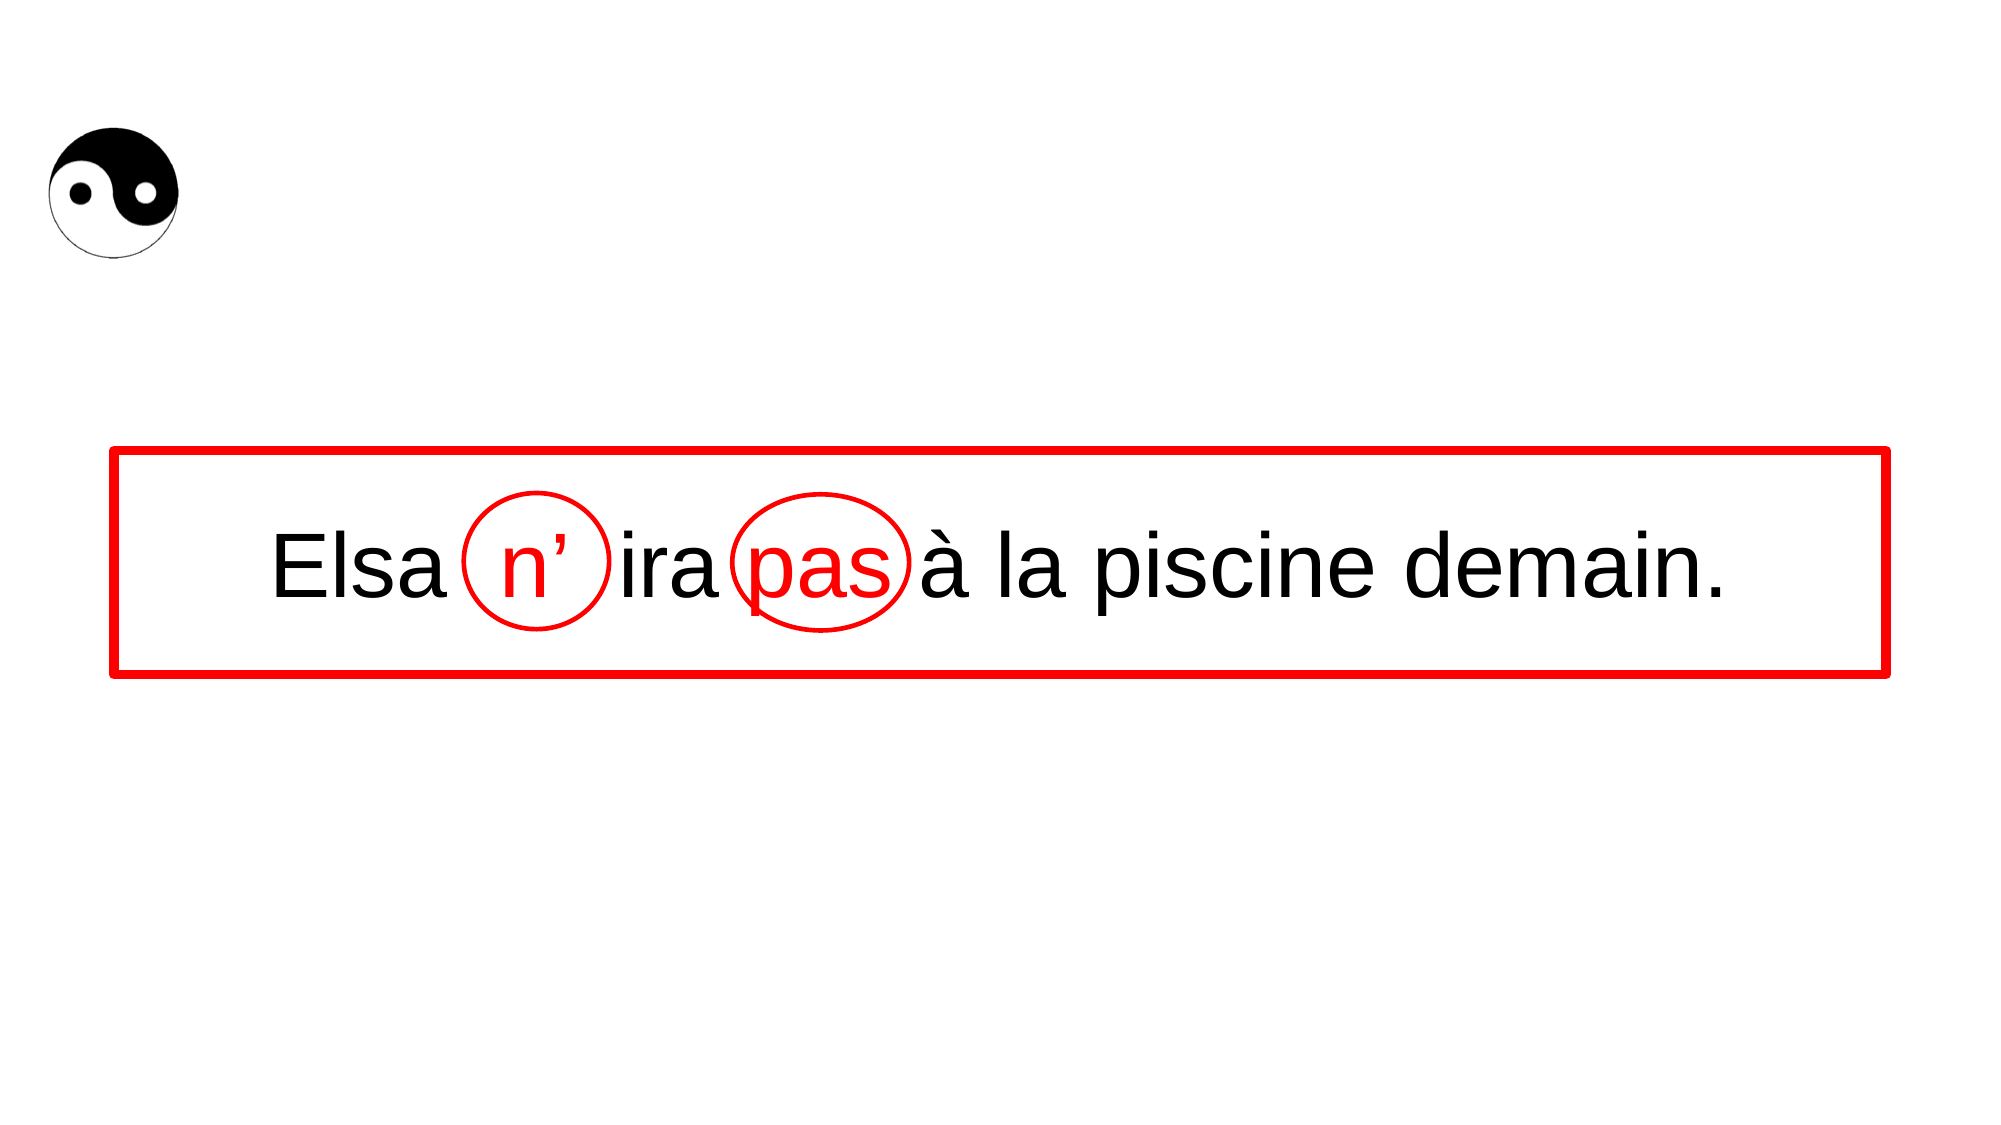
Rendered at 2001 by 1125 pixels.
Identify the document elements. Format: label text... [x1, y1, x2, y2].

list Elsa n’ ira pas à la piscine demain. [114, 450, 1886, 675]
text_box [462, 491, 611, 631]
text_box [731, 493, 911, 632]
picture [45, 125, 182, 262]
